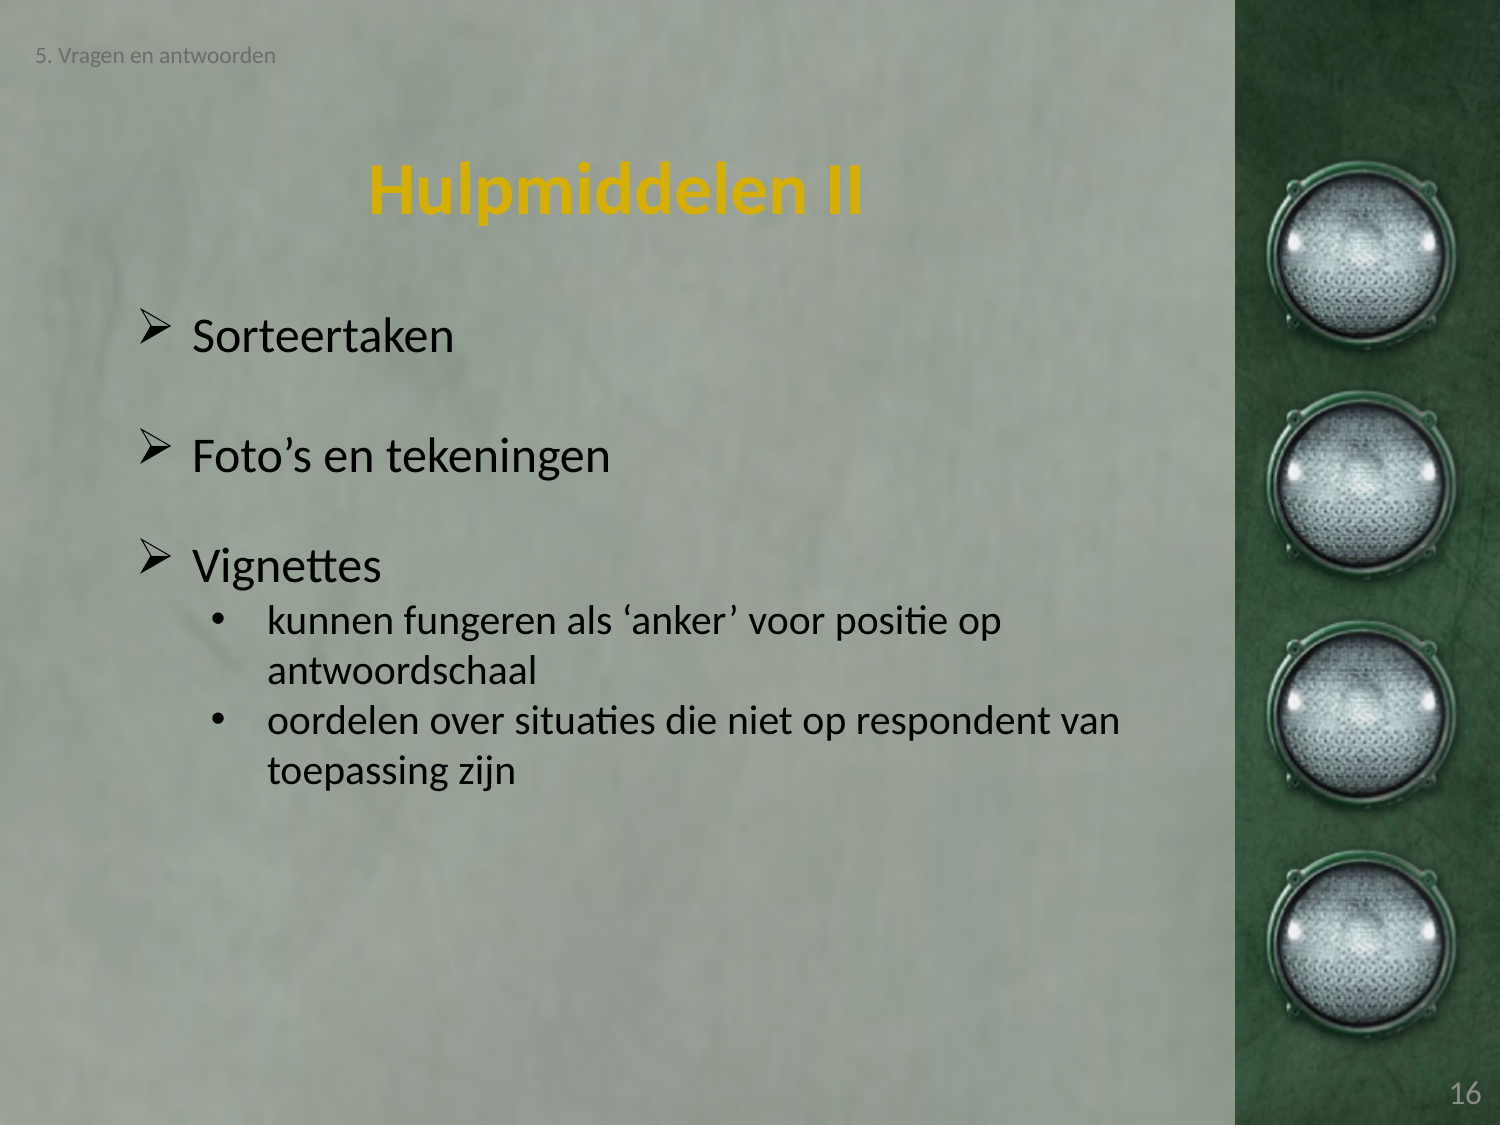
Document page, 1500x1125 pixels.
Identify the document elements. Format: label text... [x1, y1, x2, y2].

title 5. Vragen en antwoorden [19, 32, 435, 77]
subtitle Hulpmiddelen II [0, 131, 1229, 276]
text_box Sorteertaken Foto’s en tekeningen Vignettes kunnen fungeren als ‘anker’ voor positie op antwoordschaal oordelen over situaties die niet op respondent van toepassing zijn [121, 295, 1229, 851]
picture [0, 0, 1500, 1125]
